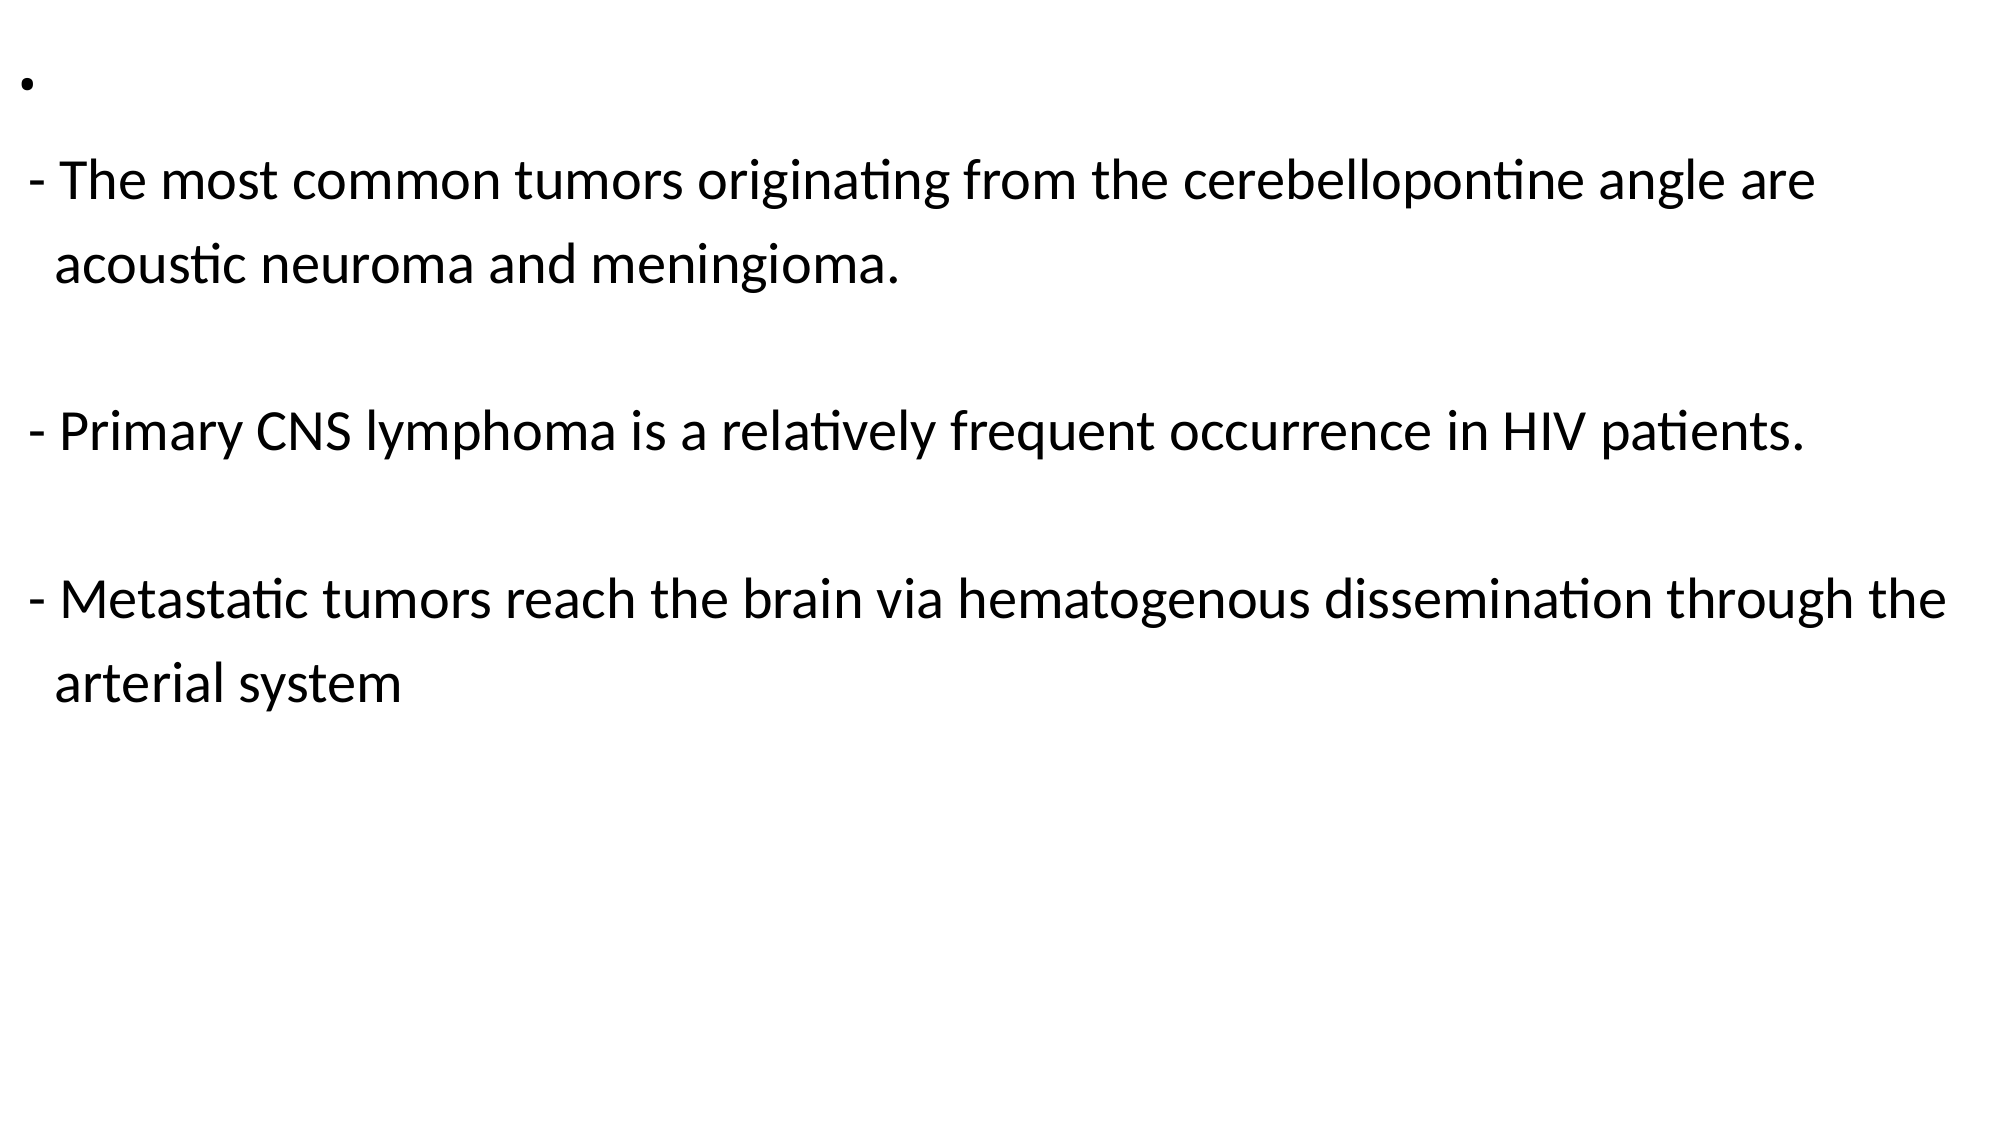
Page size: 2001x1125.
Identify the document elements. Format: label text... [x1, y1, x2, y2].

list - The most common tumors originating from the cerebellopontine angle are acoustic neuroma and meningioma. - Primary CNS lymphoma is a relatively frequent occurrence in HIV patients. - Metastatic tumors reach the brain via hematogenous dissemination through the arterial system [0, 141, 2000, 1125]
title . [0, 0, 1863, 121]
